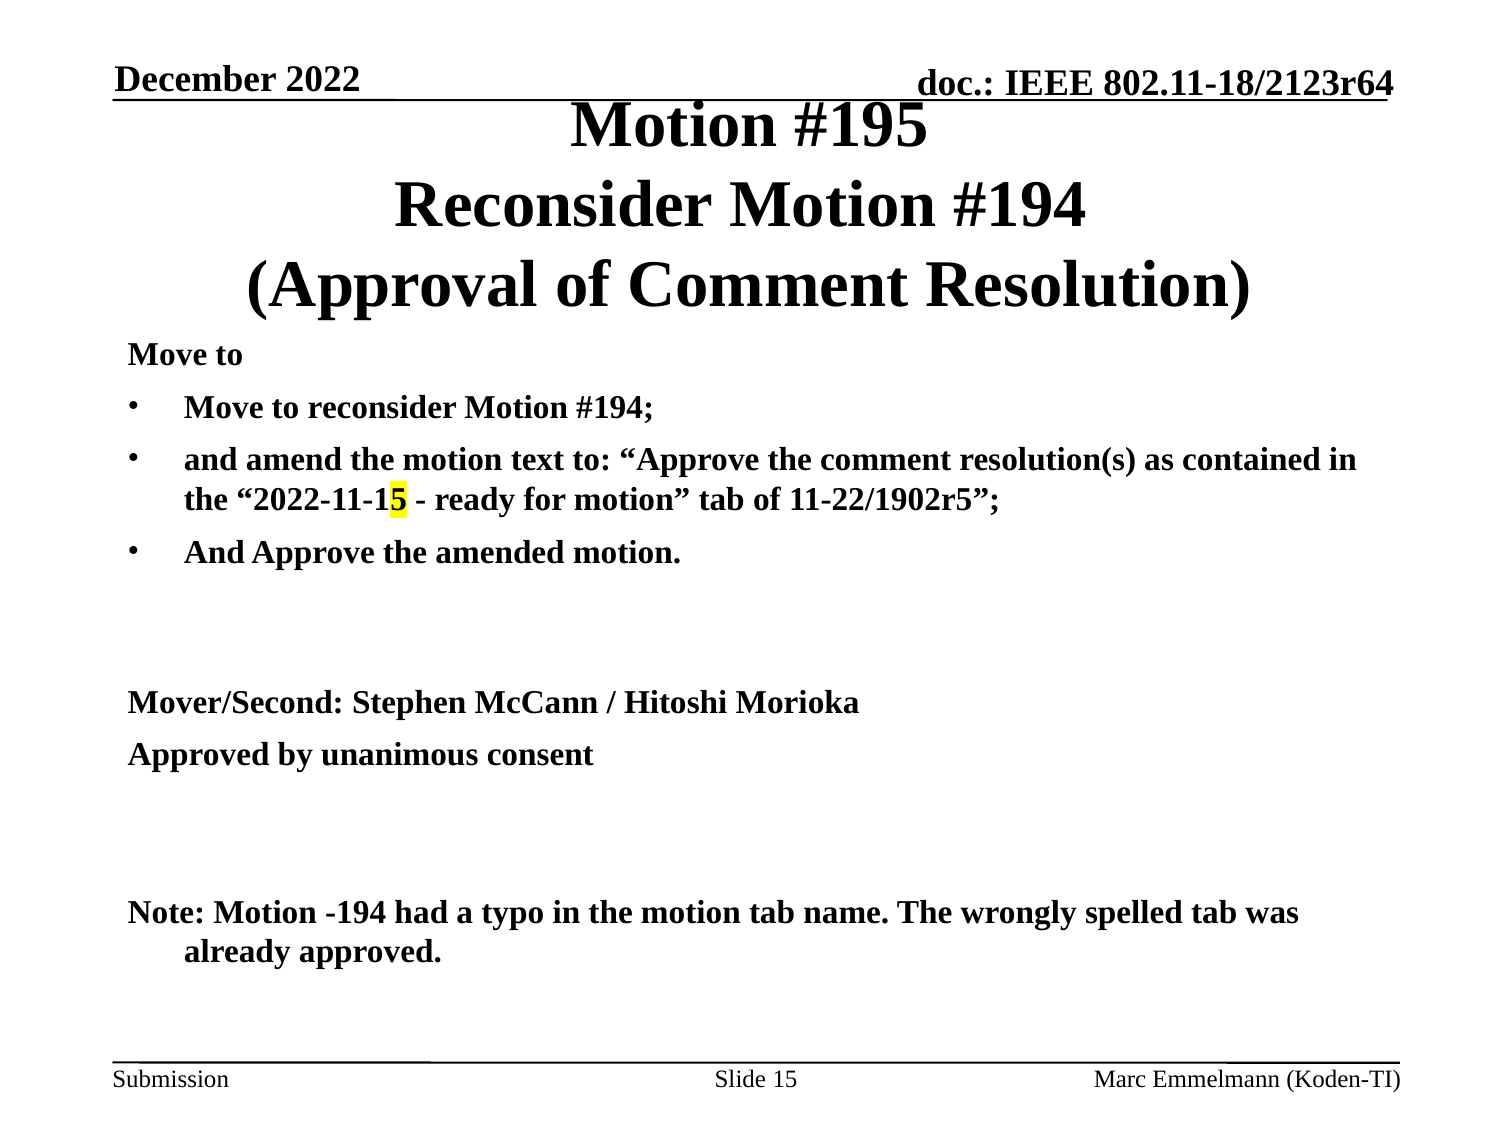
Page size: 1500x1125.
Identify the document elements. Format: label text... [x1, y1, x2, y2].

title Motion #195 Reconsider Motion #194 (Approval of Comment Resolution) [112, 112, 1388, 288]
slide_number Slide 15 [712, 1061, 800, 1123]
footer Marc Emmelmann (Koden-TI) [878, 1061, 1402, 1093]
list Move to Move to reconsider Motion #194; and amend the motion text to: “Approve the comment resolution(s) as contained in the “2022-11-15 - ready for motion” tab of 11-22/1902r5”; And Approve the amended motion. Mover/Second: Stephen McCann / Hitoshi Morioka Approved by unanimous consent Note: Motion -194 had a typo in the motion tab name. The wrongly spelled tab was already approved. [112, 324, 1388, 1000]
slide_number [114, 54, 423, 100]
